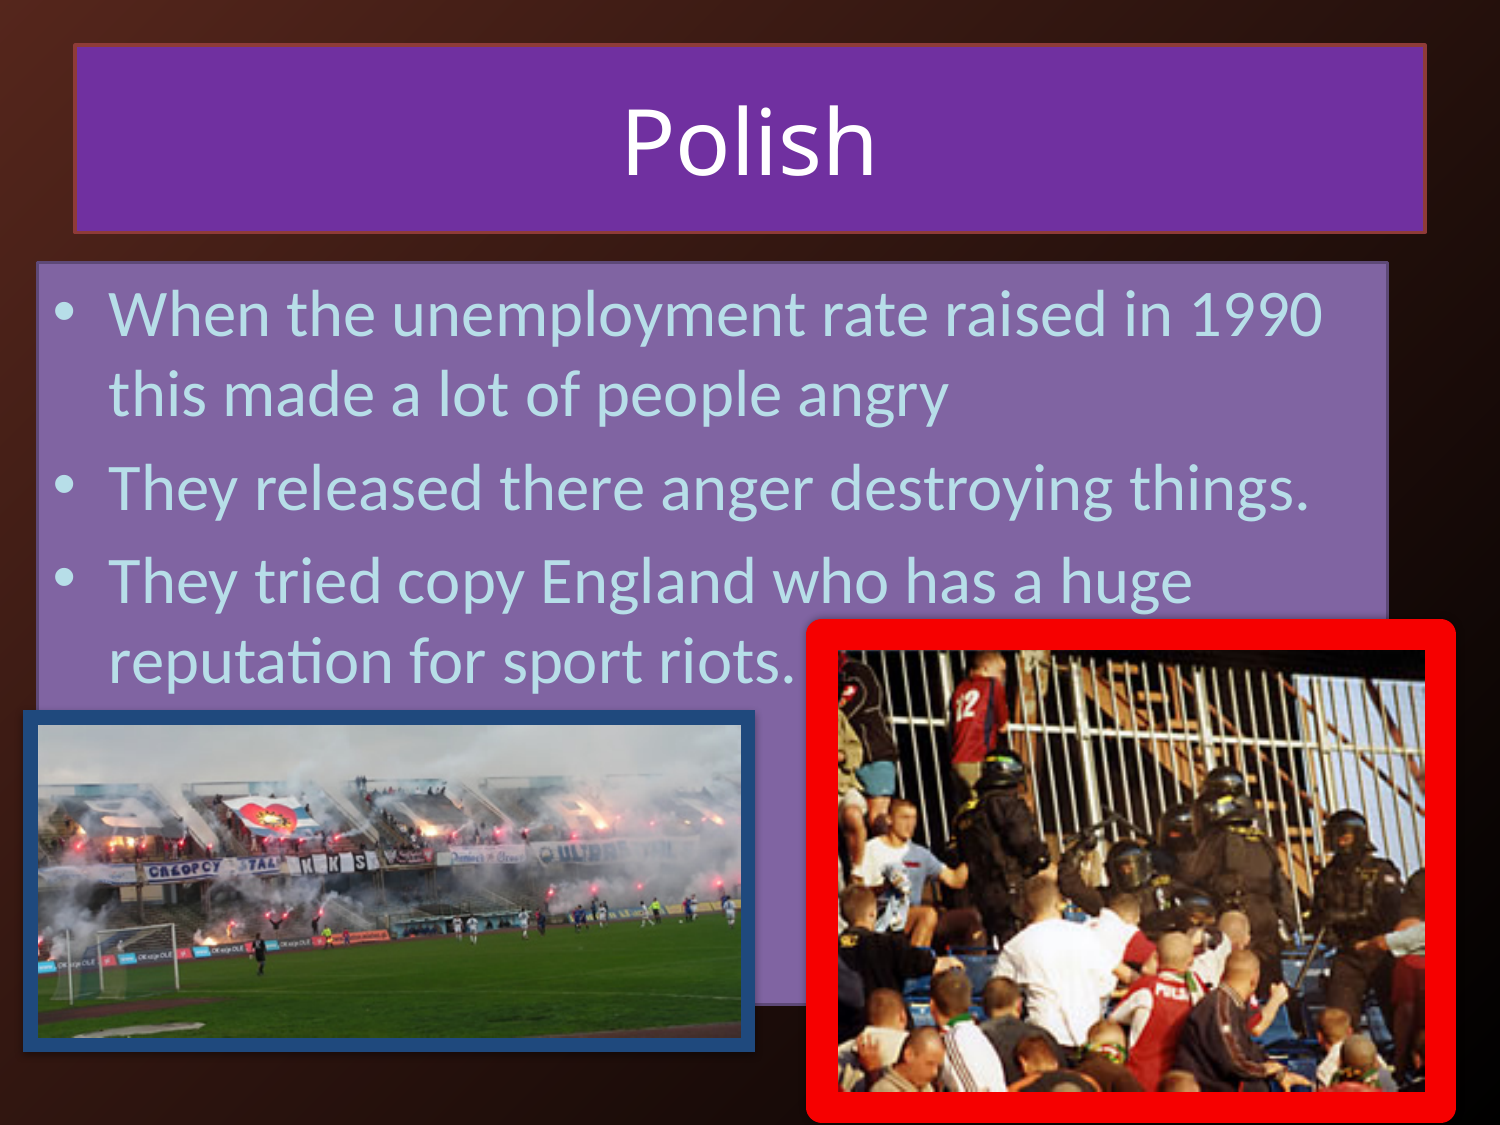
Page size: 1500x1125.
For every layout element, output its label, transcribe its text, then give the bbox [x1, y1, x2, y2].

list When the unemployment rate raised in 1990 this made a lot of people angry They released there anger destroying things. They tried copy England who has a huge reputation for sport riots. [36, 261, 1389, 1006]
title Polish [73, 43, 1427, 234]
picture [836, 649, 1426, 1093]
picture [36, 724, 741, 1038]
